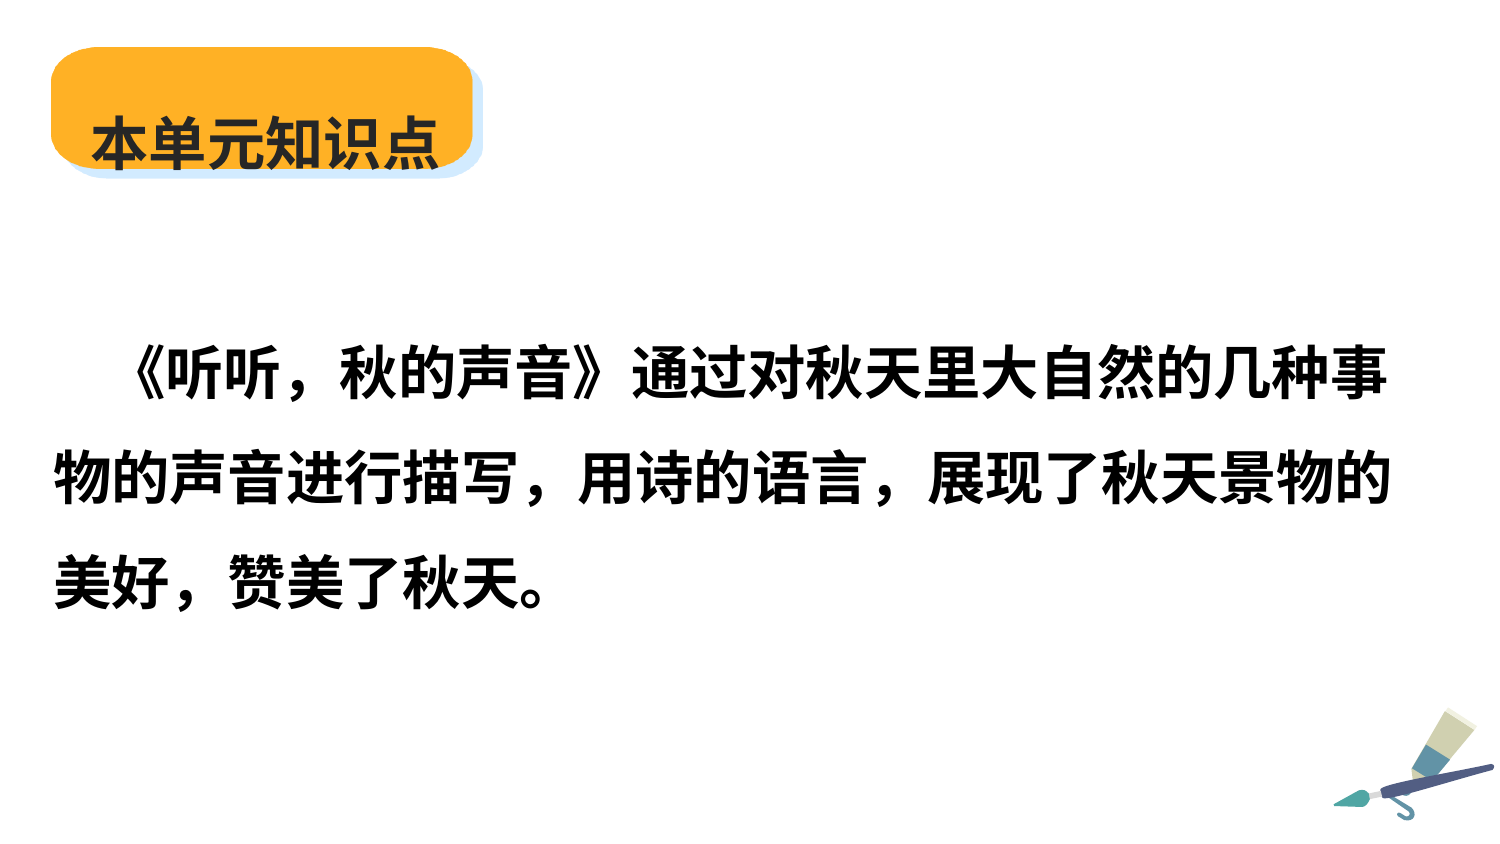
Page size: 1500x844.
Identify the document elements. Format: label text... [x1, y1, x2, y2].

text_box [1358, 708, 1481, 844]
text_box 本单元知识点 [76, 179, 483, 184]
text_box 《听听，秋的声音》通过对秋天里大自然的几种事物的声音进行描写，用诗的语言，展现了秋天景物的美好，赞美了秋天。 [42, 295, 1458, 622]
picture [51, 47, 483, 179]
